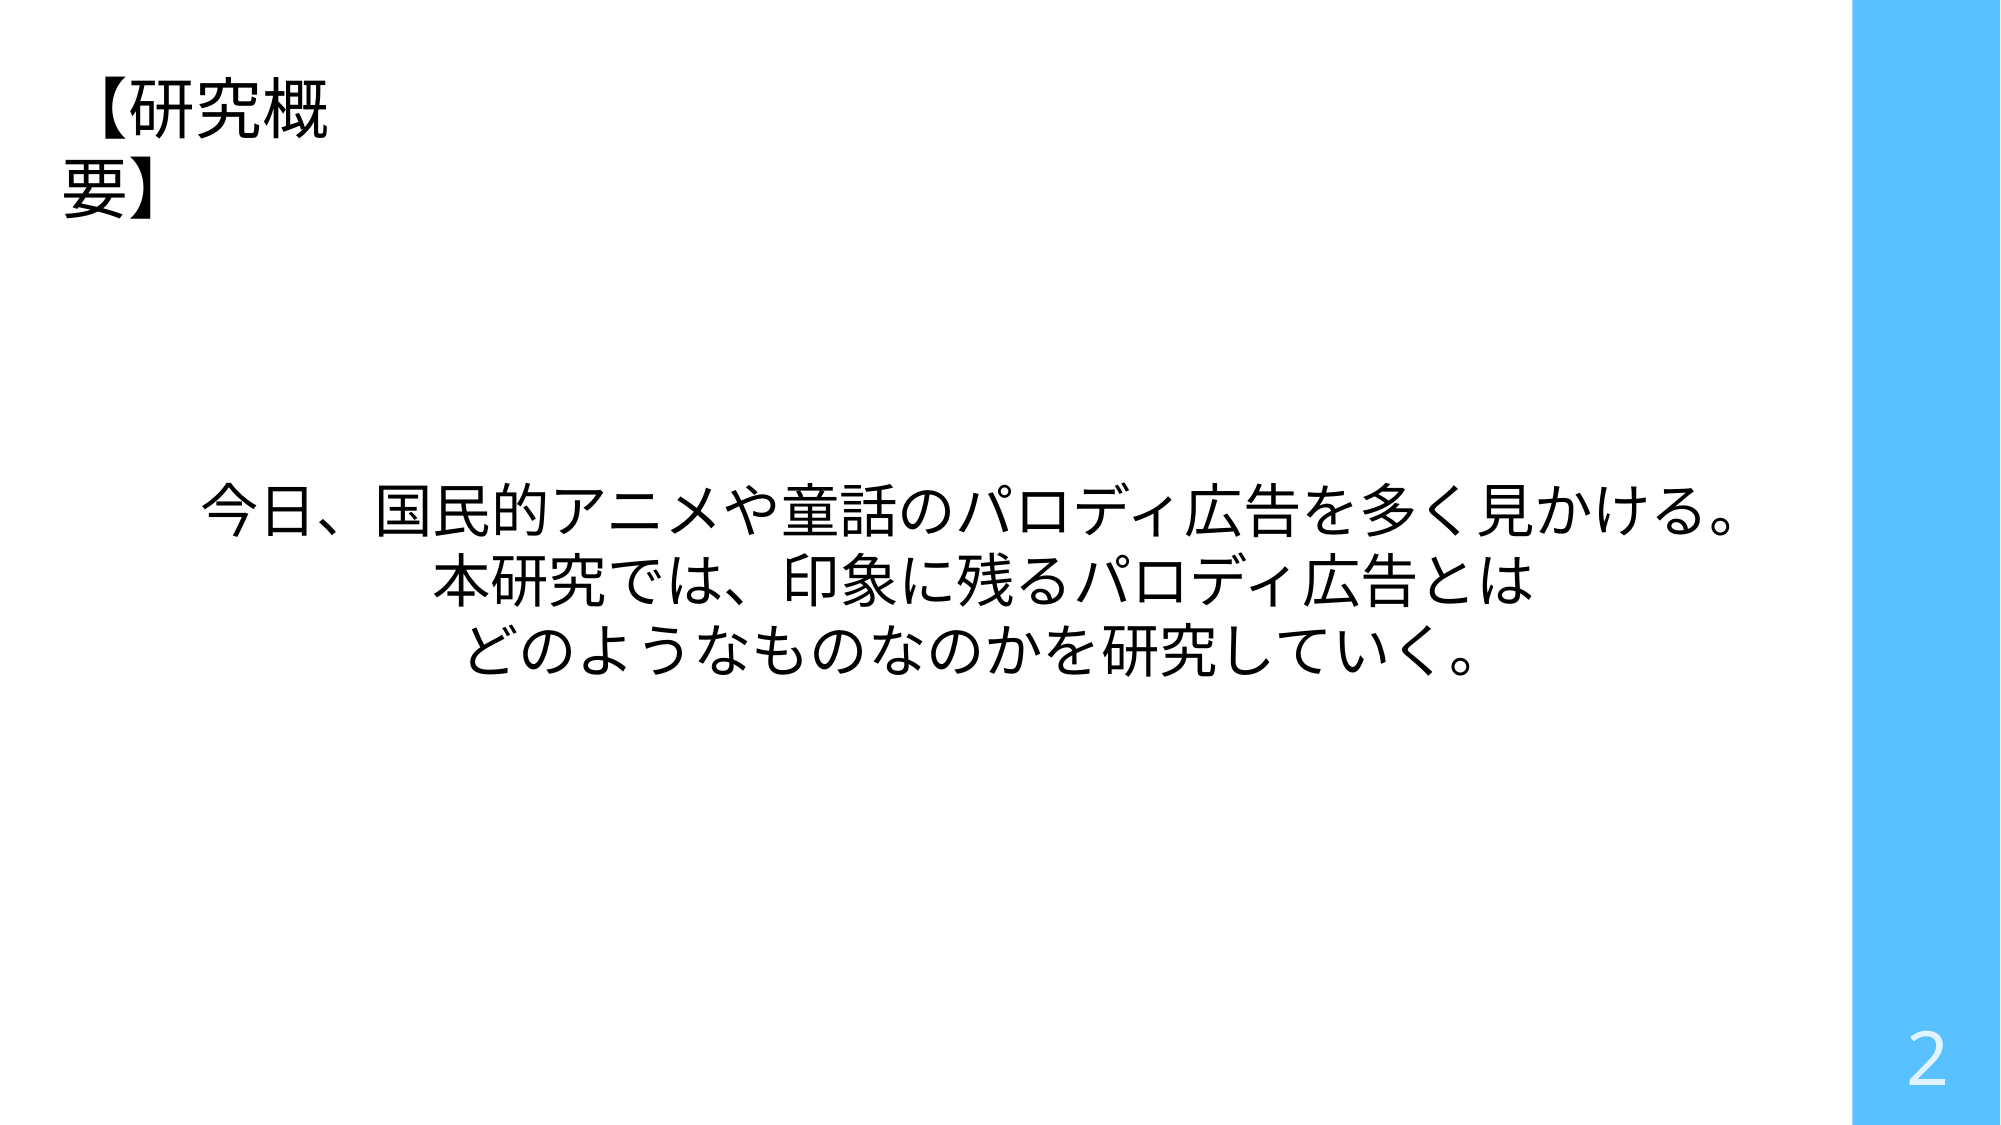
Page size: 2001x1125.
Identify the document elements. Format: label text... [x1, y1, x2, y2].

text_box 今日、国民的アニメや童話のパロディ広告を多く見かける。 本研究では、印象に残るパロディ広告とは どのようなものなのかを研究していく。 [99, 466, 1868, 692]
text_box 【研究概要】 [47, 59, 423, 235]
slide_number 2 [1852, 1012, 2000, 1110]
